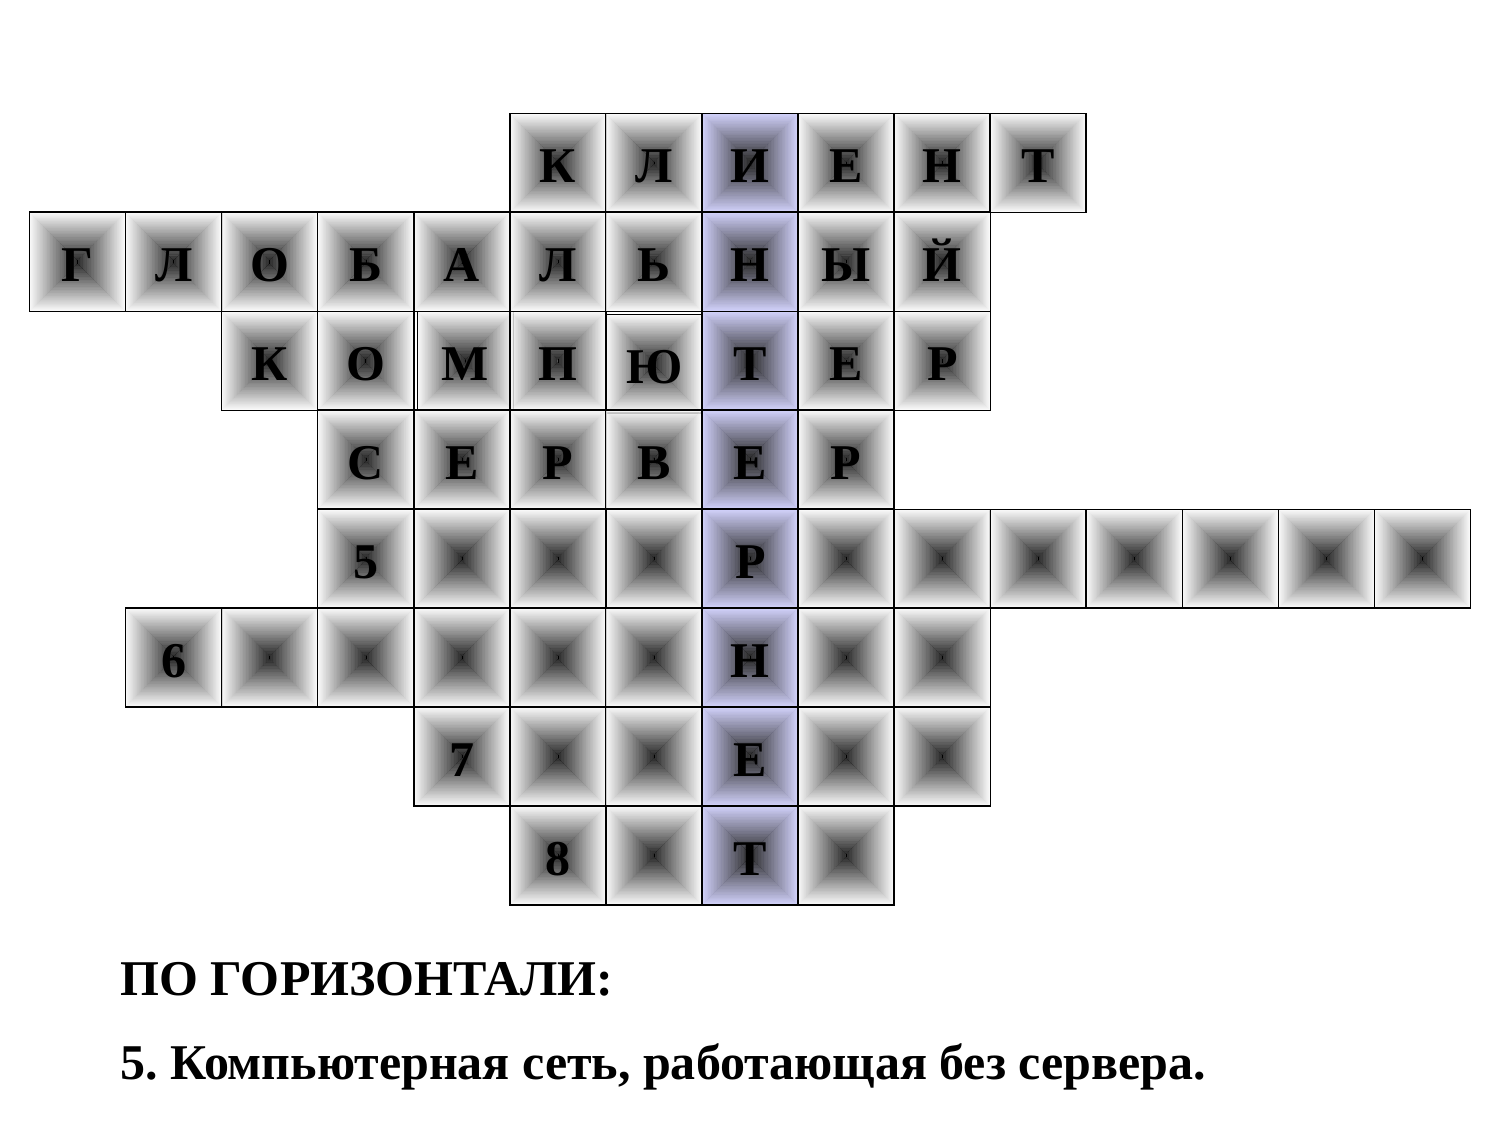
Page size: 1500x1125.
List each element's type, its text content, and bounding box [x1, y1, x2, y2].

text_box 6 [125, 608, 221, 707]
text_box [991, 509, 1087, 609]
text_box Е [702, 706, 799, 805]
text_box [509, 509, 607, 608]
text_box Р [702, 509, 797, 609]
text_box [509, 608, 605, 706]
text_box Т [990, 113, 1087, 213]
text_box [413, 509, 509, 608]
text_box К [221, 311, 318, 411]
text_box [221, 608, 317, 707]
text_box [799, 706, 895, 807]
text_box [607, 510, 702, 608]
text_box Й [895, 212, 991, 311]
text_box Н [702, 609, 797, 706]
text_box [799, 807, 895, 905]
text_box [895, 608, 991, 706]
text_box [1183, 509, 1279, 609]
text_box Ю [606, 314, 702, 410]
text_box Р [797, 410, 895, 509]
text_box Н [894, 113, 990, 212]
text_box К [509, 113, 605, 212]
text_box А [414, 212, 509, 312]
text_box [605, 706, 702, 807]
text_box [895, 706, 991, 807]
text_box Р [894, 311, 991, 411]
text_box И [702, 113, 797, 212]
text_box [1375, 509, 1471, 609]
text_box Р [509, 410, 605, 509]
text_box Ы [797, 212, 895, 311]
text_box [413, 608, 509, 706]
text_box Е [413, 410, 509, 509]
text_box Л [509, 212, 605, 311]
text_box Т [702, 311, 797, 410]
text_box Л [605, 113, 702, 212]
text_box О [221, 212, 317, 311]
text_box Г [29, 212, 125, 312]
text_box Ь [605, 212, 702, 312]
text_box П [509, 311, 606, 410]
text_box Н [702, 212, 797, 311]
text_box В [605, 410, 702, 510]
text_box [605, 608, 702, 706]
text_box Б [317, 212, 414, 311]
text_box Л [125, 212, 221, 312]
text_box [797, 509, 894, 608]
text_box 5 [317, 509, 413, 608]
text_box [1087, 509, 1183, 609]
text_box 8 [509, 807, 607, 905]
text_box Е [797, 311, 894, 410]
text_box [894, 509, 991, 608]
text_box М [417, 311, 509, 410]
text_box Е [797, 113, 894, 212]
text_box Е [702, 410, 797, 509]
text_box ПО ГОРИЗОНТАЛИ: 5. Компьютерная сеть, работающая без сервера. [105, 937, 1476, 1098]
text_box Т [702, 805, 799, 905]
text_box [509, 706, 605, 807]
text_box О [318, 311, 414, 410]
text_box [797, 608, 895, 706]
text_box С [317, 410, 413, 509]
text_box [1279, 509, 1375, 609]
text_box [317, 608, 413, 707]
text_box 7 [413, 706, 509, 807]
text_box [607, 807, 702, 905]
